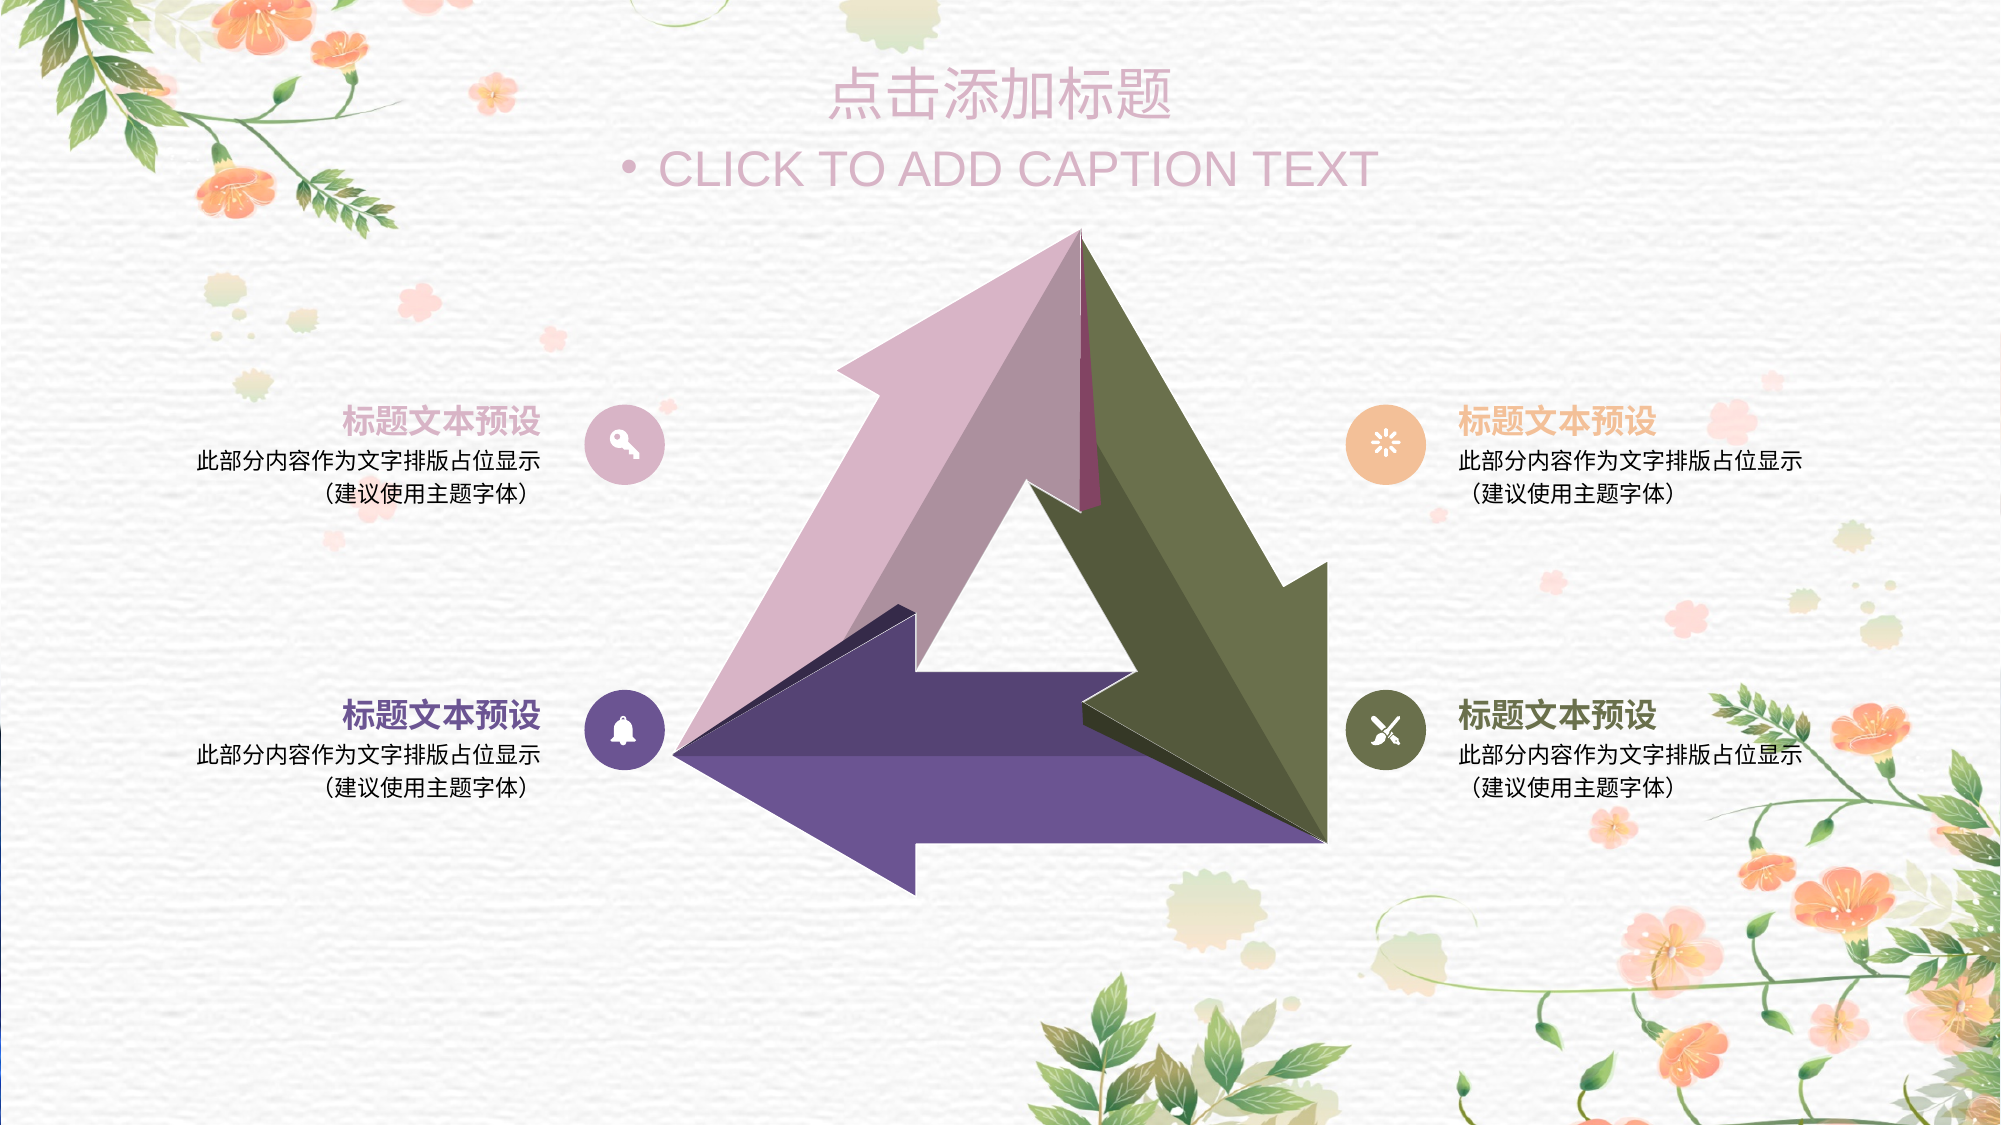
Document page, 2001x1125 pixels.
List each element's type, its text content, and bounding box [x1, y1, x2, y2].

text_box [1080, 700, 1328, 845]
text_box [584, 689, 665, 771]
text_box 此部分内容作为文字排版占位显示 （建议使用主题字体） [140, 441, 566, 530]
text_box [672, 602, 919, 756]
text_box 标题文本预设 [140, 400, 566, 441]
text_box [844, 230, 1080, 671]
text_box [671, 616, 1145, 757]
text_box CLICK TO ADD CAPTION TEXT [549, 135, 1450, 180]
text_box 此部分内容作为文字排版占位显示 （建议使用主题字体） [1434, 441, 1860, 530]
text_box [1345, 404, 1427, 485]
text_box [673, 228, 1080, 752]
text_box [584, 404, 665, 485]
text_box 此部分内容作为文字排版占位显示 （建议使用主题字体） [1434, 734, 1860, 823]
text_box 此部分内容作为文字排版占位显示 （建议使用主题字体） [140, 734, 566, 823]
text_box 标题文本预设 [1434, 694, 1860, 734]
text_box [1345, 689, 1427, 771]
text_box [1084, 240, 1329, 843]
text_box [1027, 445, 1327, 841]
text_box 点击添加标题 [383, 58, 1617, 136]
text_box [673, 757, 1326, 898]
text_box 标题文本预设 [1434, 400, 1860, 441]
text_box 标题文本预设 [140, 694, 566, 734]
picture [2, 0, 2001, 1125]
text_box [1078, 227, 1103, 514]
